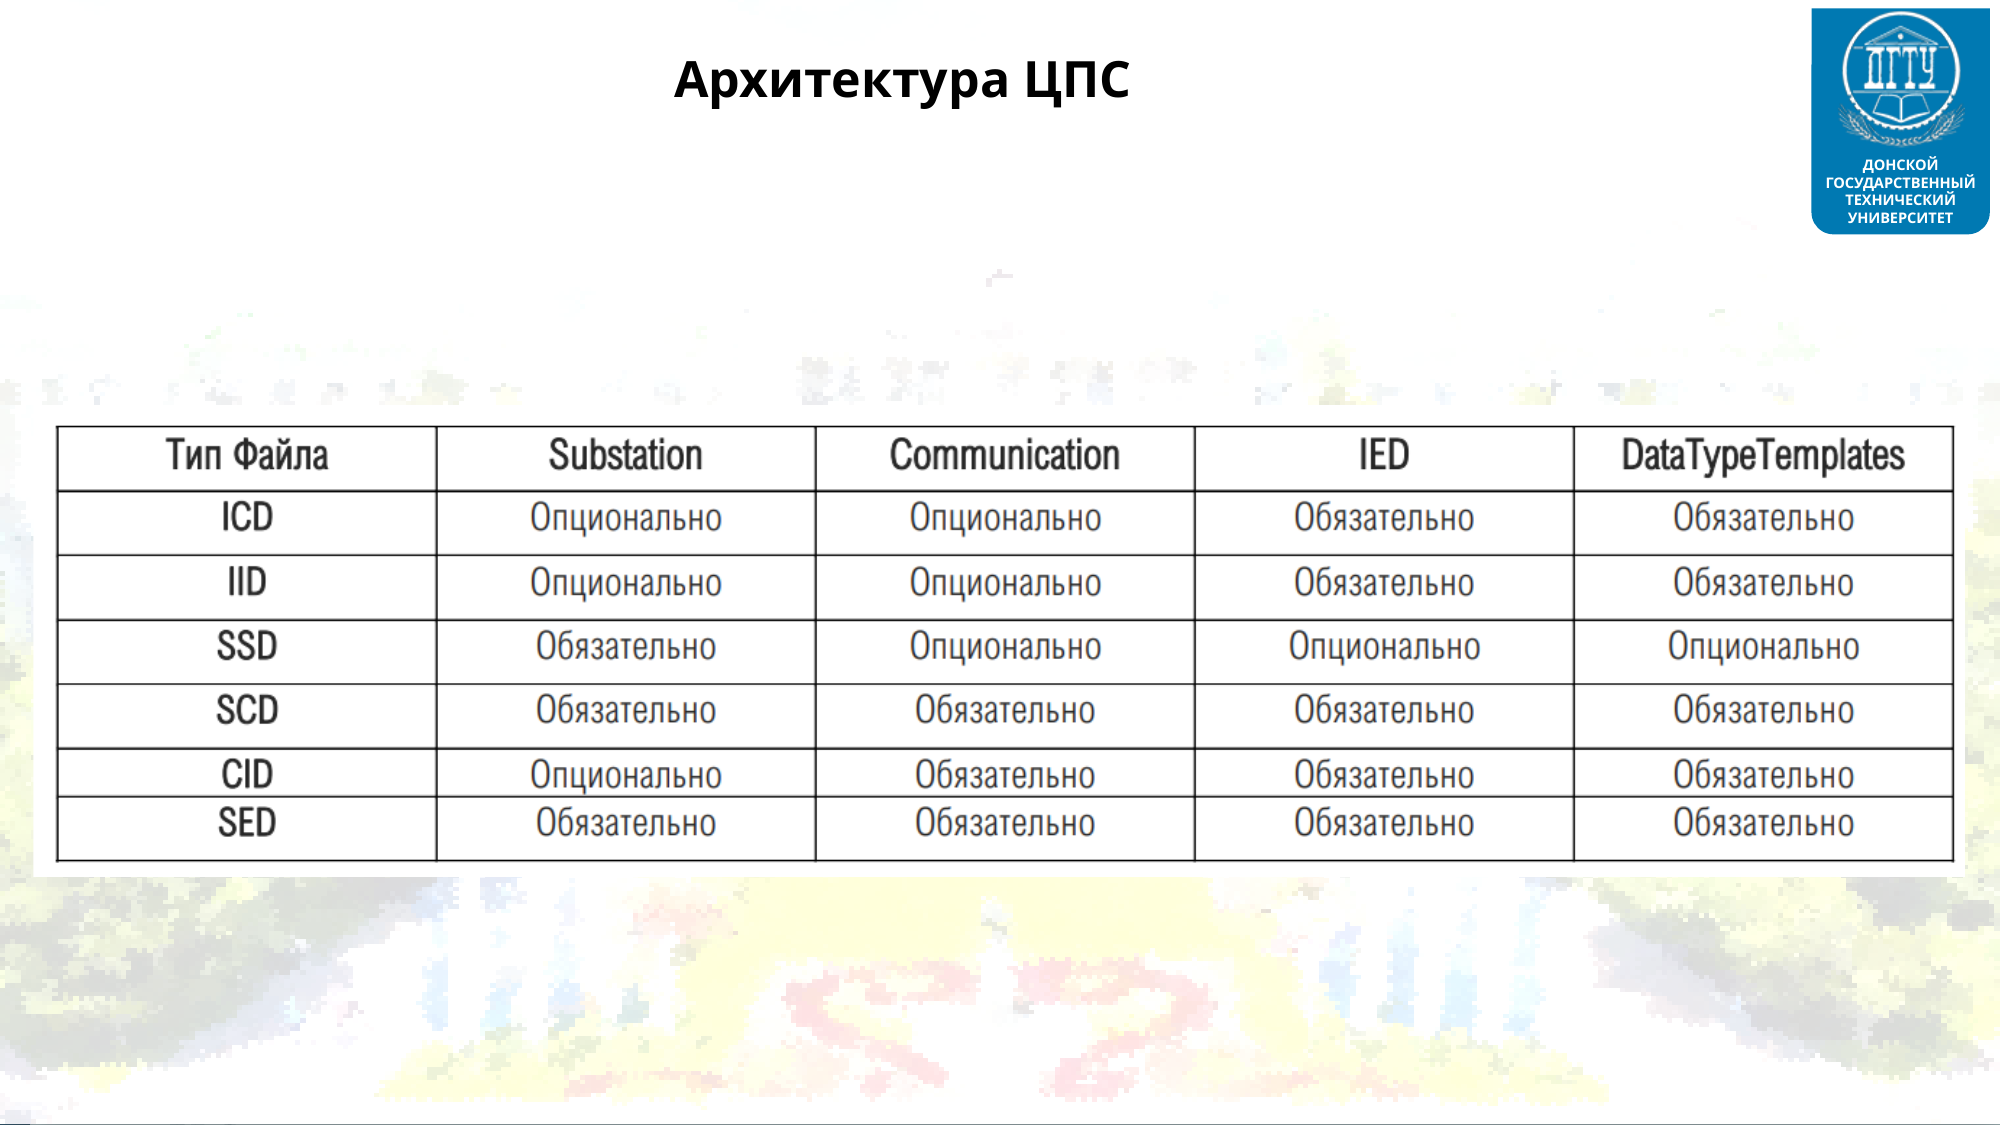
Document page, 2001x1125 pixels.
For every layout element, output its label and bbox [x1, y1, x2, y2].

text_box [1801, 8, 2000, 236]
picture [0, 0, 2000, 1125]
